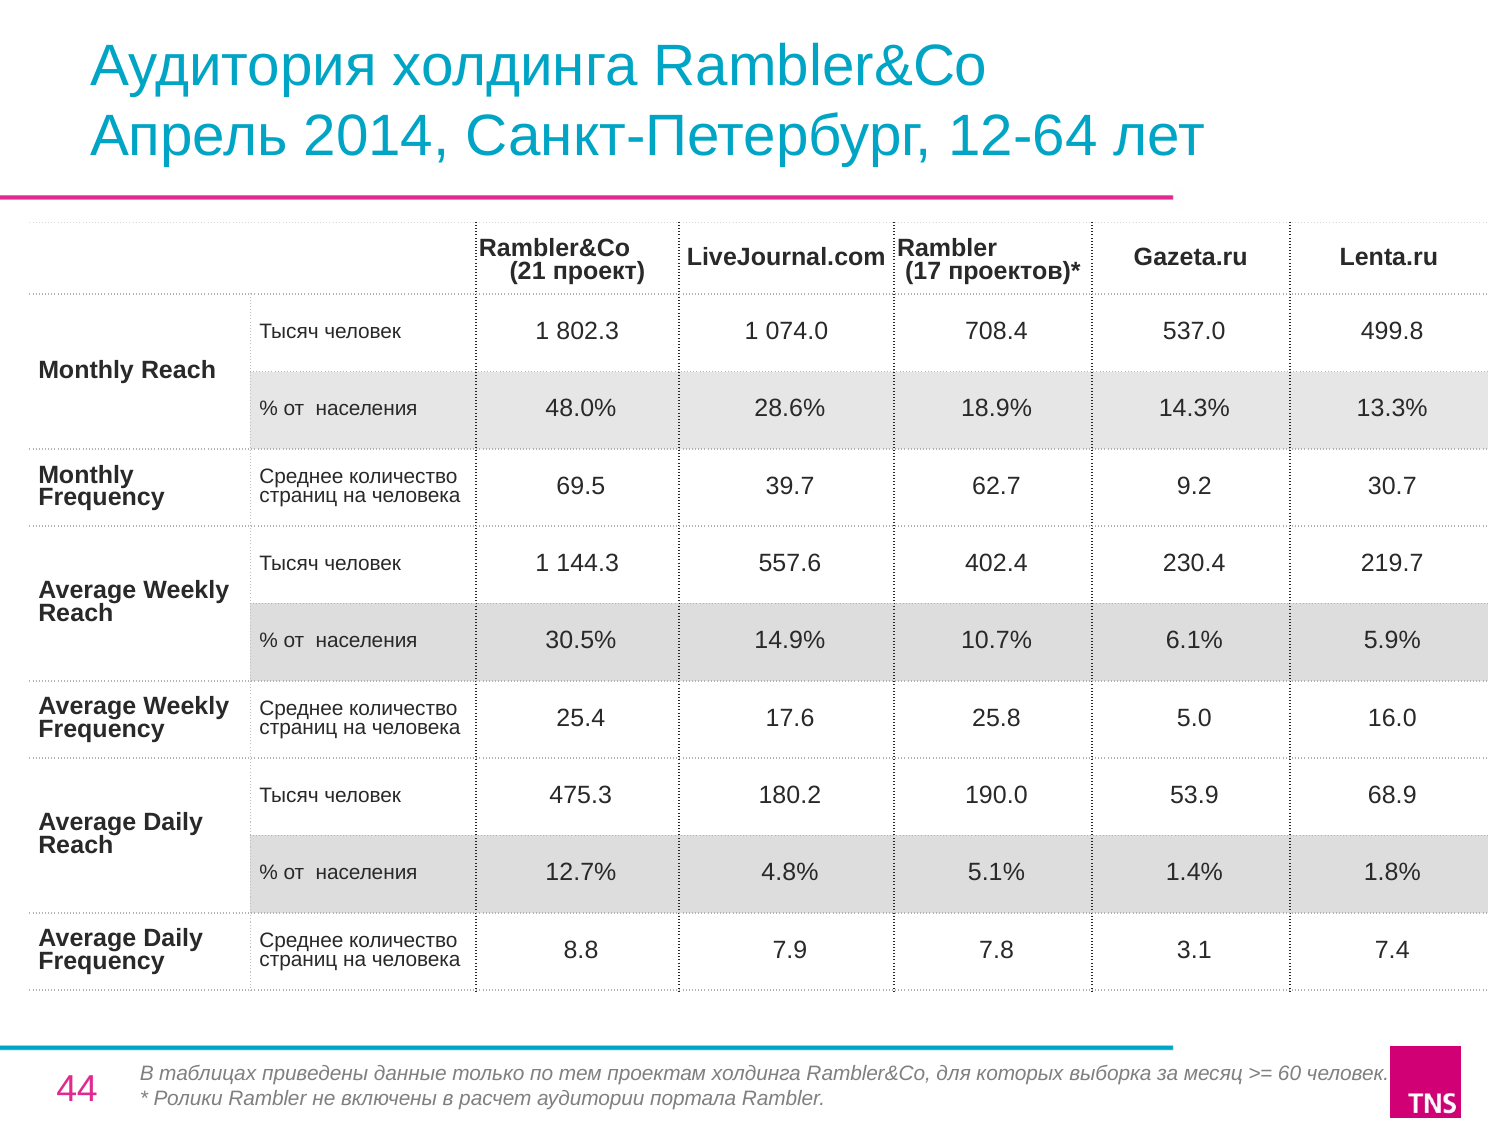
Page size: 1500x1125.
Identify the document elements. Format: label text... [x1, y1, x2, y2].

table_cell Average Daily Frequency [29, 913, 250, 990]
table_cell 4.8% [679, 835, 894, 913]
table_cell 13.3% [1290, 372, 1488, 449]
table_cell 14.9% [679, 603, 894, 681]
table_cell 68.9 [1290, 758, 1488, 835]
table_cell Среднее количество страниц на человека [250, 913, 476, 990]
table_cell 6.1% [1092, 603, 1290, 681]
table_cell 7.9 [679, 913, 894, 990]
table_cell Среднее количество страниц на человека [250, 681, 476, 758]
slide_number 44 [40, 1055, 392, 1125]
table_cell 402.4 [894, 526, 1092, 603]
table_header [29, 223, 476, 294]
text_box В таблицах приведены данные только по тем проектам холдинга Rambler&Co, для которых выборка за месяц >= 60 человек. * Ролики Rambler не включены в расчет аудитории портала Rambler. [124, 1052, 1463, 1117]
table_cell 5.0 [1092, 681, 1290, 758]
table_header Rambler&Co (21 проект) [476, 223, 679, 294]
table_cell % от населения [250, 603, 476, 681]
table_cell Тысяч человек [250, 526, 476, 603]
table_cell 230.4 [1092, 526, 1290, 603]
table_cell 12.7% [476, 835, 679, 913]
table_cell 499.8 [1290, 294, 1488, 372]
table_cell 5.1% [894, 835, 1092, 913]
table_cell 219.7 [1290, 526, 1488, 603]
table_cell 9.2 [1092, 449, 1290, 526]
table_cell Average Weekly Frequency [29, 681, 250, 758]
table_cell 537.0 [1092, 294, 1290, 372]
table_cell Среднее количество страниц на человека [250, 449, 476, 526]
table_cell 62.7 [894, 449, 1092, 526]
table_cell Average Daily Reach [29, 758, 250, 913]
table_cell 28.6% [679, 372, 894, 449]
table_cell 8.8 [476, 913, 679, 990]
table_cell 1.4% [1092, 835, 1290, 913]
table_cell Тысяч человек [250, 294, 476, 372]
title Аудитория холдинга Rambler&Co Апрель 2014, Санкт-Петербург, 12-64 лет [74, 8, 1476, 187]
table_cell 557.6 [679, 526, 894, 603]
table_cell 18.9% [894, 372, 1092, 449]
table_cell 14.3% [1092, 372, 1290, 449]
table_cell 16.0 [1290, 681, 1488, 758]
table_cell 475.3 [476, 758, 679, 835]
table_cell 5.9% [1290, 603, 1488, 681]
table_cell Monthly Frequency [29, 449, 250, 526]
table_cell % от населения [250, 372, 476, 449]
table_cell 1 144.3 [476, 526, 679, 603]
table_header LiveJournal.com [679, 223, 894, 294]
picture [0, 0, 1500, 1125]
table_cell 25.4 [476, 681, 679, 758]
table_cell Тысяч человек [250, 758, 476, 835]
table_cell 48.0% [476, 372, 679, 449]
table_cell % от населения [250, 835, 476, 913]
table_cell 17.6 [679, 681, 894, 758]
table_cell 7.8 [894, 913, 1092, 990]
table_cell 30.7 [1290, 449, 1488, 526]
table_cell 39.7 [679, 449, 894, 526]
table_cell 180.2 [679, 758, 894, 835]
table_cell 3.1 [1092, 913, 1290, 990]
table_cell 1 802.3 [476, 294, 679, 372]
table_header Gazeta.ru [1092, 223, 1290, 294]
table_header Rambler (17 проектов)* [894, 223, 1092, 294]
table_cell 25.8 [894, 681, 1092, 758]
table_cell 190.0 [894, 758, 1092, 835]
table_cell 69.5 [476, 449, 679, 526]
table_header Lenta.ru [1290, 223, 1488, 294]
table_cell 30.5% [476, 603, 679, 681]
table_cell 1.8% [1290, 835, 1488, 913]
table_cell Average Weekly Reach [29, 526, 250, 681]
table_cell 10.7% [894, 603, 1092, 681]
table_cell 7.4 [1290, 913, 1488, 990]
table_cell 1 074.0 [679, 294, 894, 372]
table_cell 53.9 [1092, 758, 1290, 835]
table_cell Monthly Reach [29, 294, 250, 449]
table_cell 708.4 [894, 294, 1092, 372]
